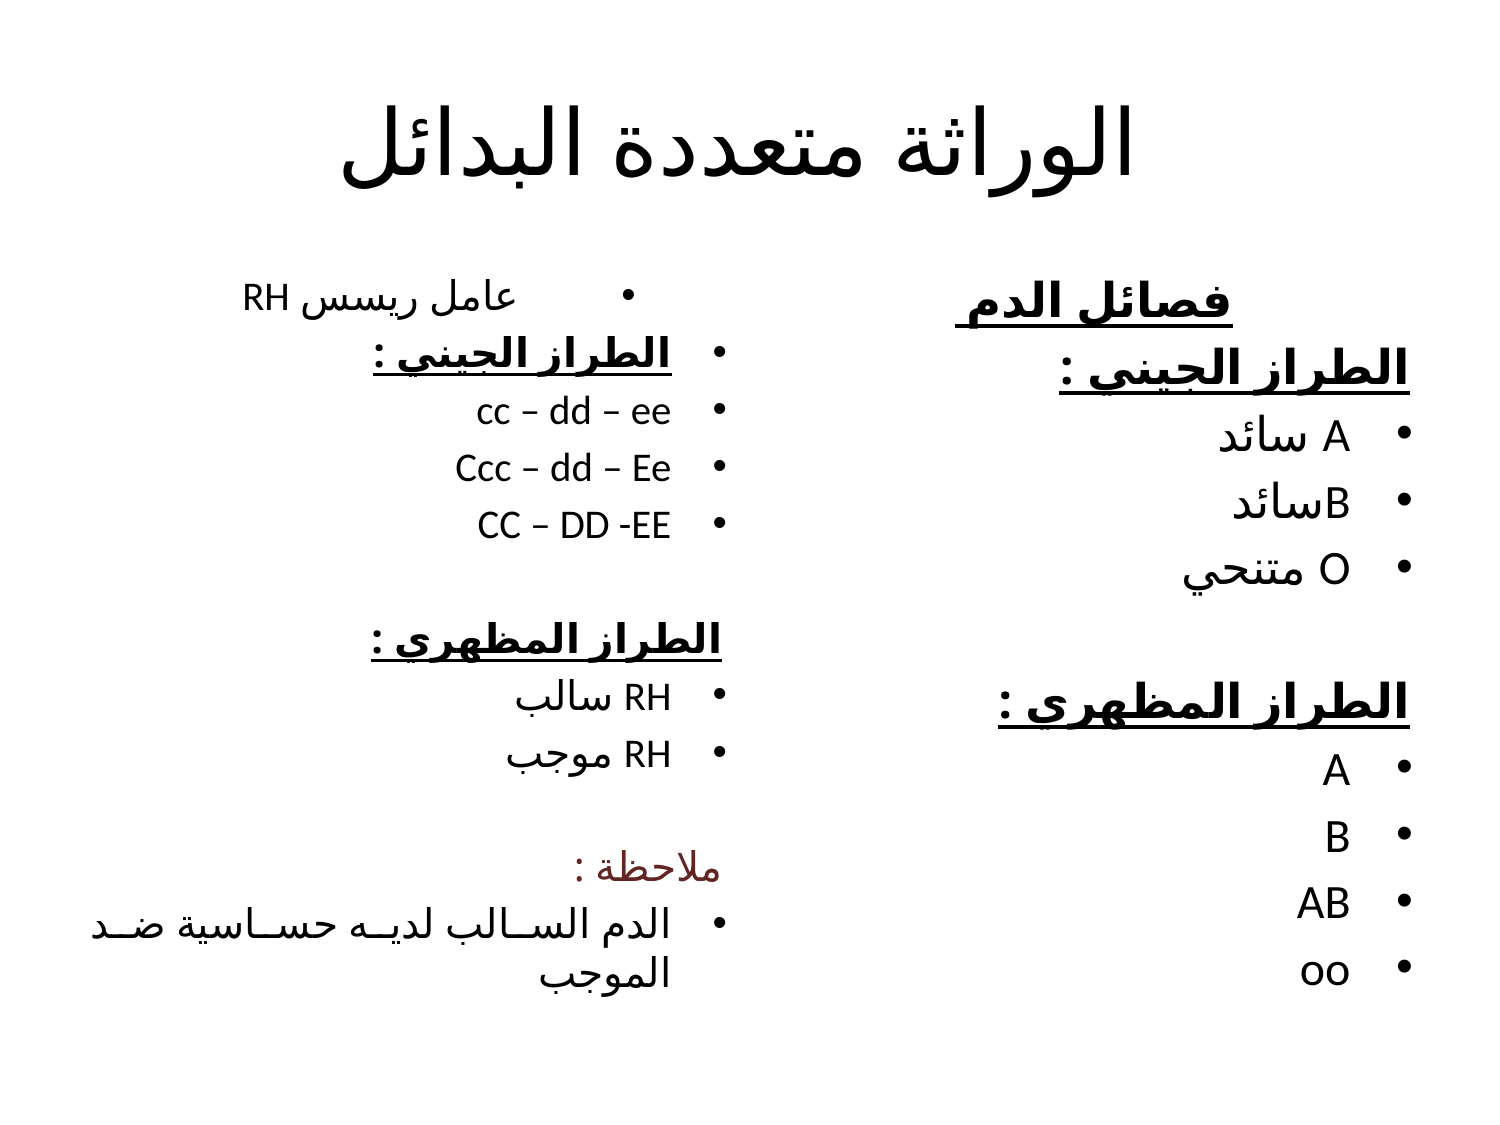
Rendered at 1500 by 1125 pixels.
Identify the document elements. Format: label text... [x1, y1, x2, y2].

title الوراثة متعددة البدائل [75, 45, 1425, 233]
list عامل ريسس RH الطراز الجيني : cc – dd – ee Ccc – dd – Ee CC – DD -EE الطراز المظهري : RH سالب RH موجب ملاحظة : الدم السالب لديه حساسية ضد الموجب [75, 262, 738, 1005]
list فصائل الدم الطراز الجيني : A سائد Bسائد O متنحي الطراز المظهري : A B AB oo [762, 262, 1425, 1005]
